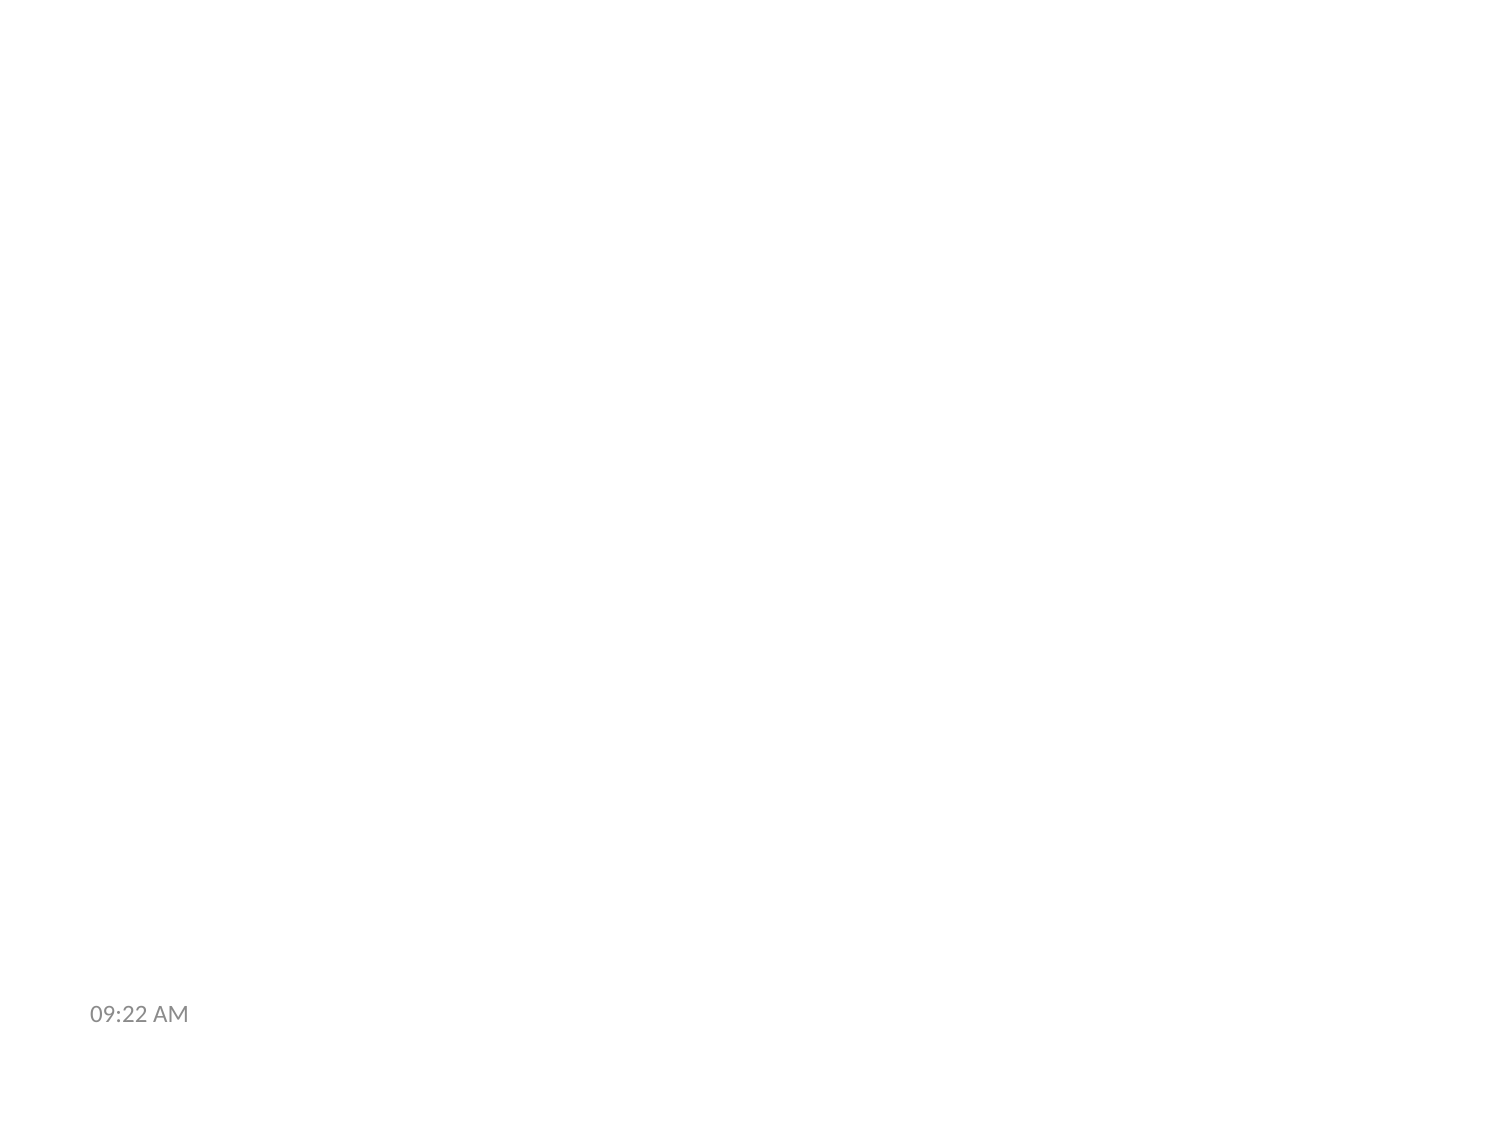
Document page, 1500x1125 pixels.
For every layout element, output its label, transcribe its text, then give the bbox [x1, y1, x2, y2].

text_box 3:35 PM [75, 982, 425, 1043]
